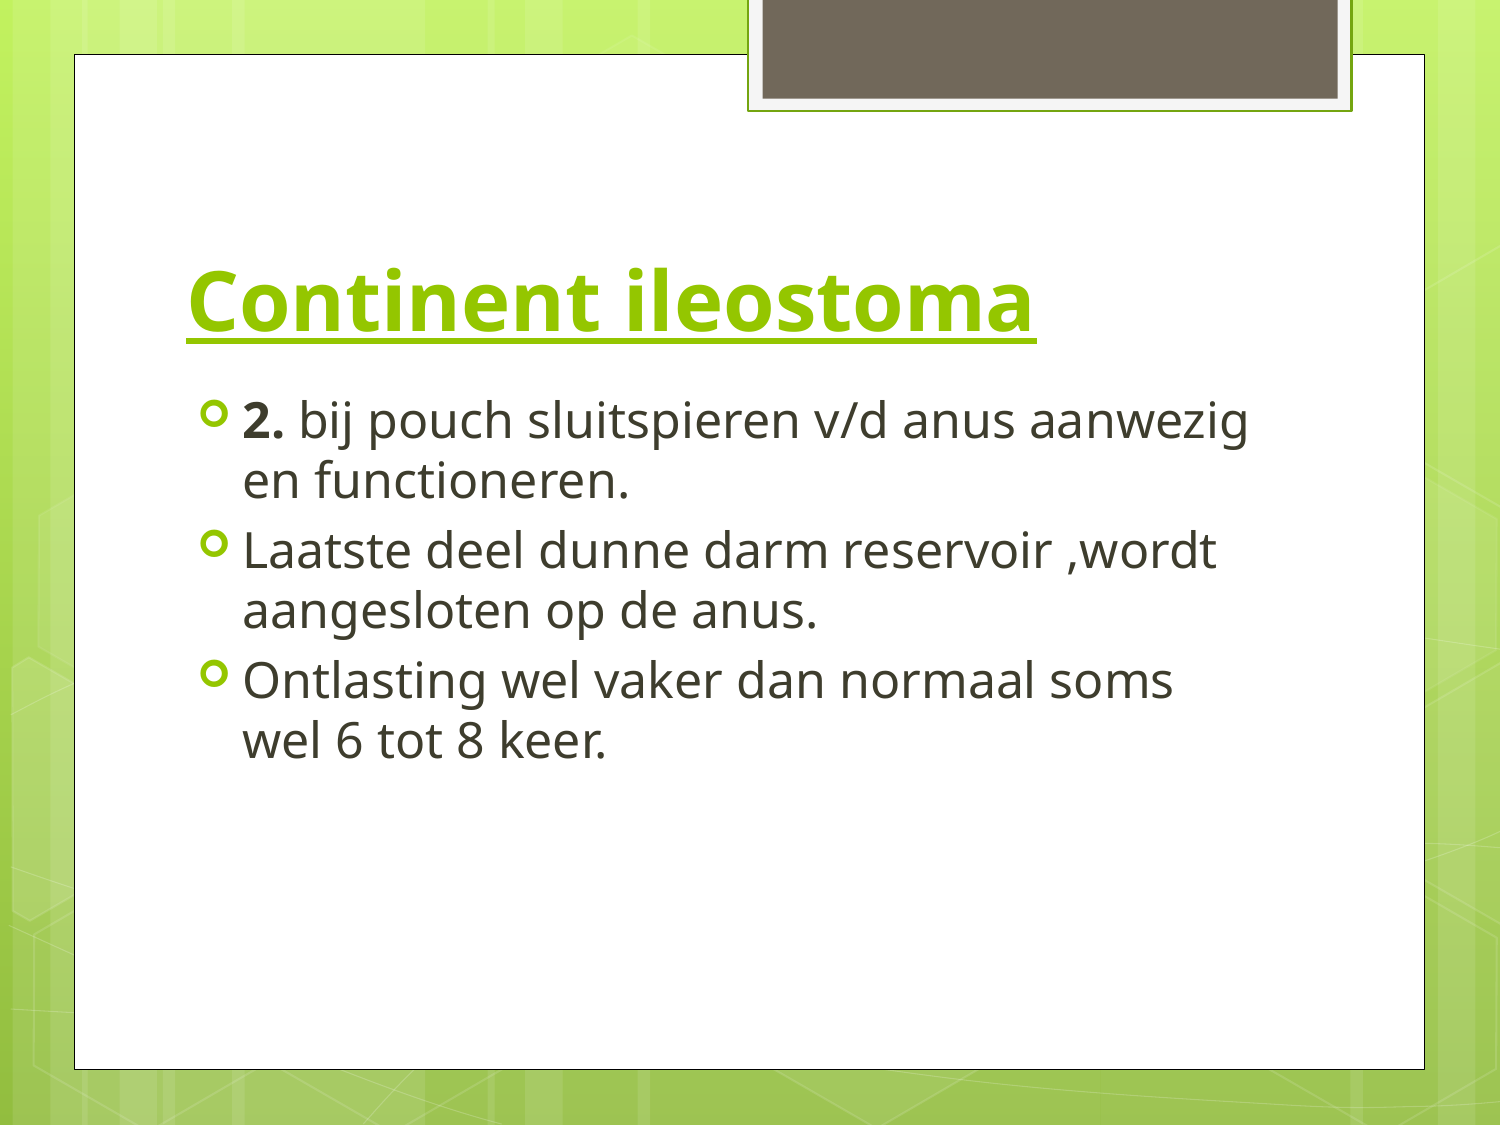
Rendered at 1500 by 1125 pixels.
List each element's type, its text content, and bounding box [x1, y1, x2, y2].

list 2. bij pouch sluitspieren v/d anus aanwezig en functioneren. Laatste deel dunne darm reservoir ,wordt aangesloten op de anus. Ontlasting wel vaker dan normaal soms wel 6 tot 8 keer. [171, 381, 1283, 957]
title Continent ileostoma [171, 168, 1324, 357]
